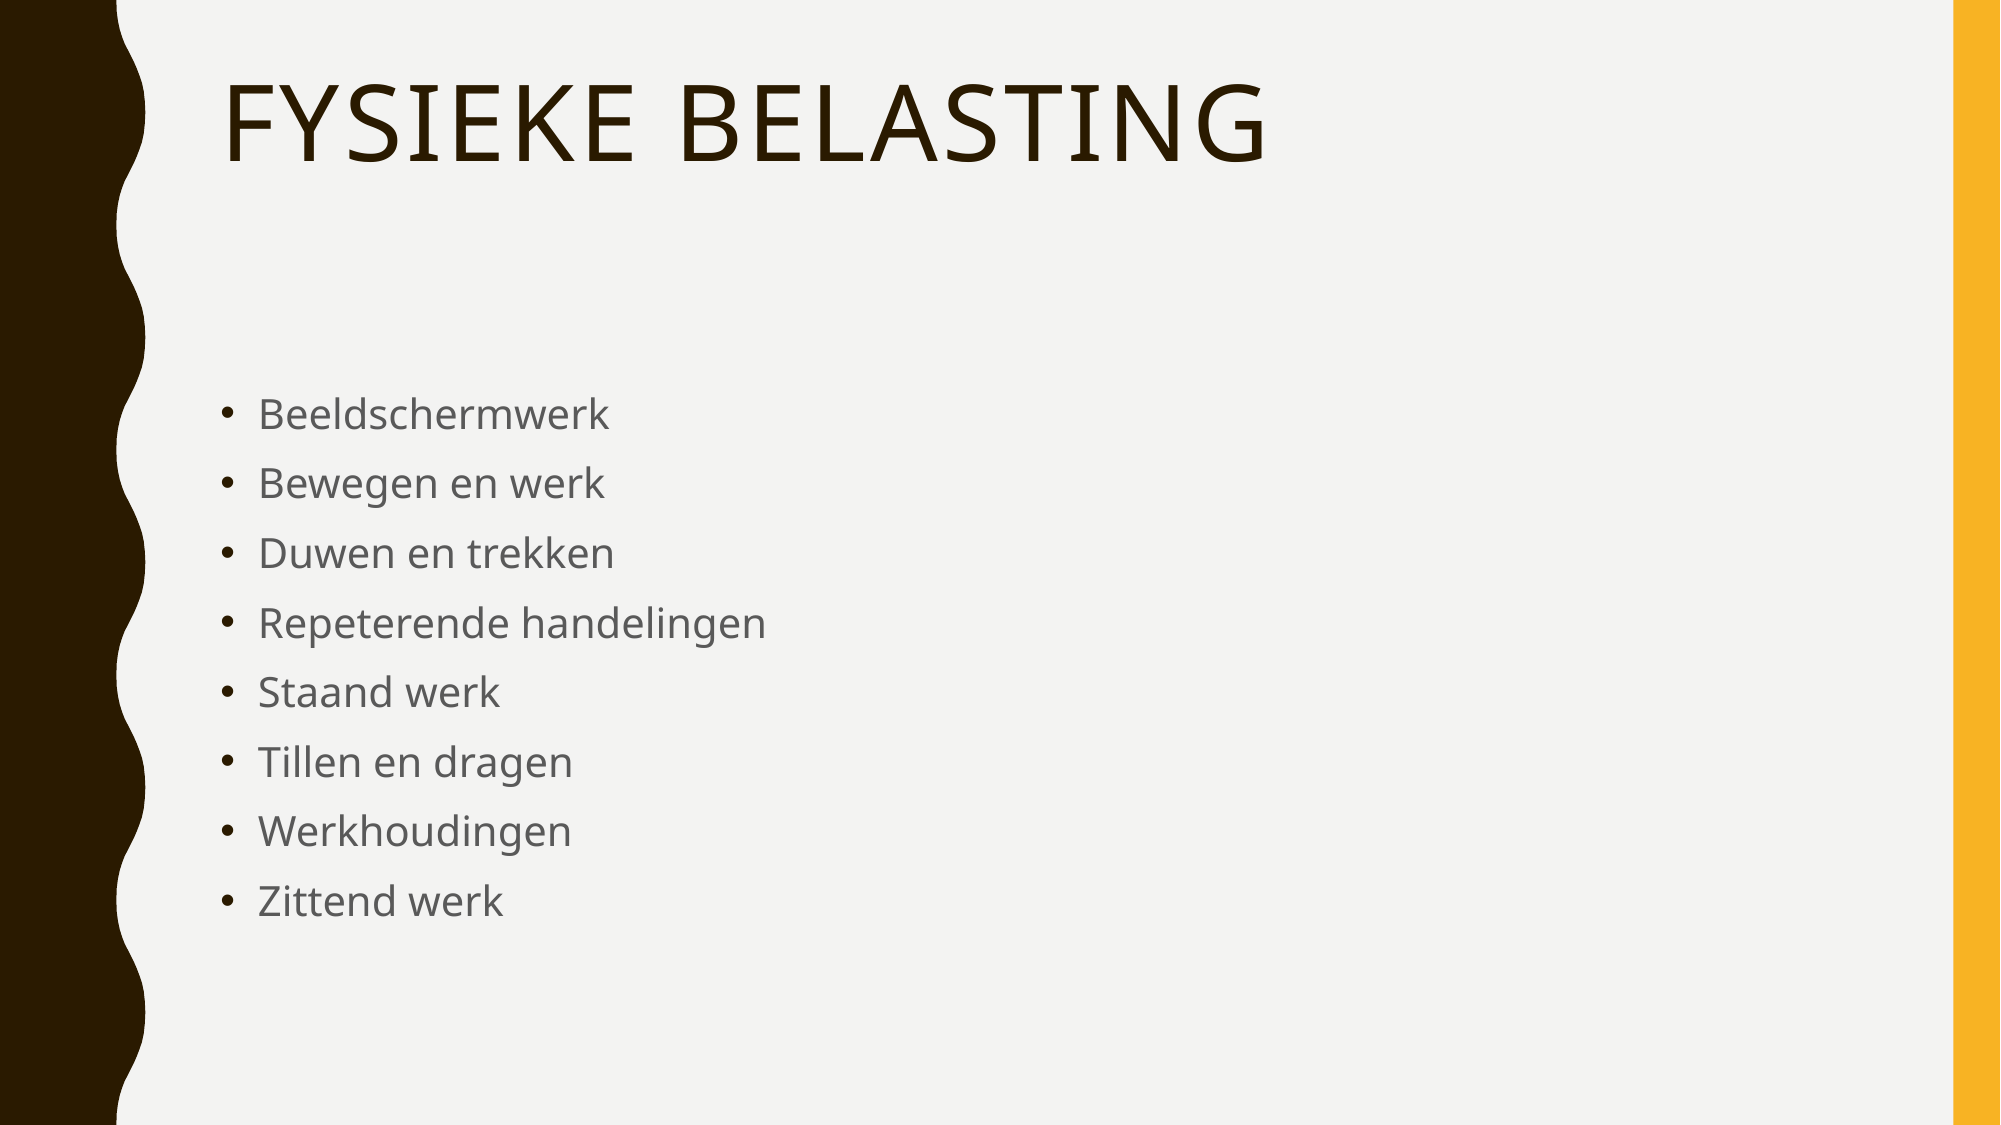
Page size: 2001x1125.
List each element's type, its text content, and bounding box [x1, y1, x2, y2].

title Fysieke belasting [205, 62, 1875, 308]
list Beeldschermwerk Bewegen en werk Duwen en trekken Repeterende handelingen Staand werk Tillen en dragen Werkhoudingen Zittend werk [205, 375, 1875, 965]
